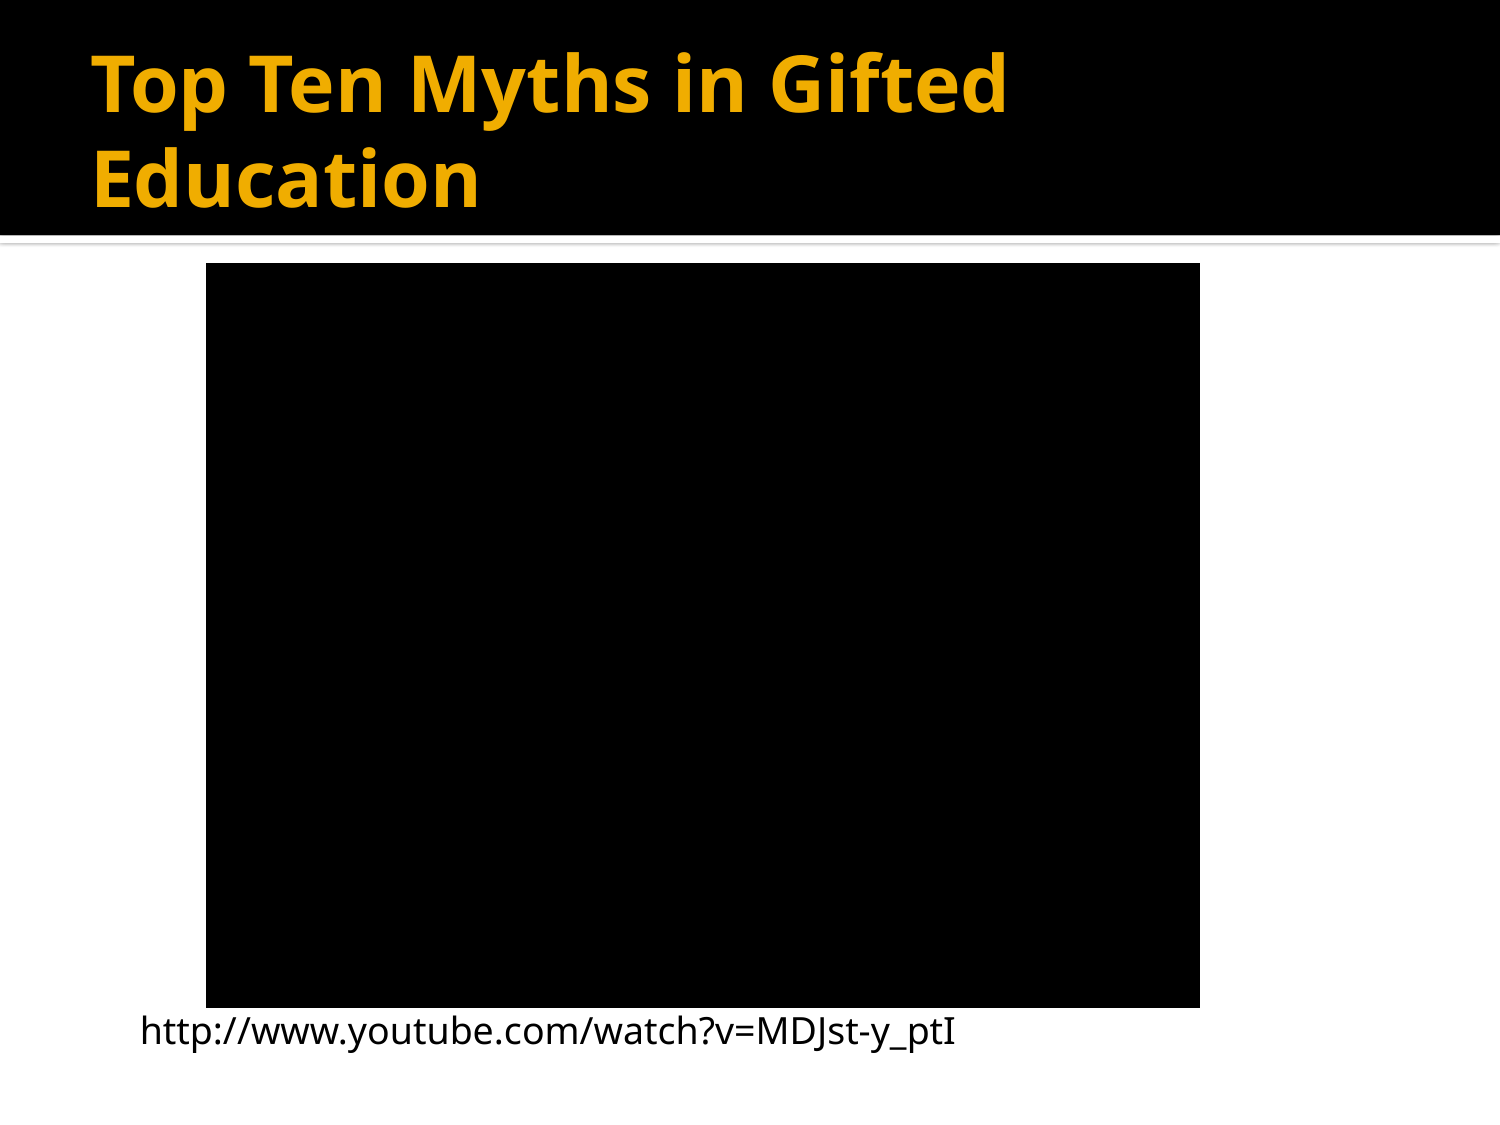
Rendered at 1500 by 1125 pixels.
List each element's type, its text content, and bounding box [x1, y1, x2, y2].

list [205, 262, 1200, 1009]
text_box http://www.youtube.com/watch?v=MDJst-y_ptI [125, 999, 1363, 1060]
title Top Ten Myths in Gifted Education [75, 25, 1425, 231]
